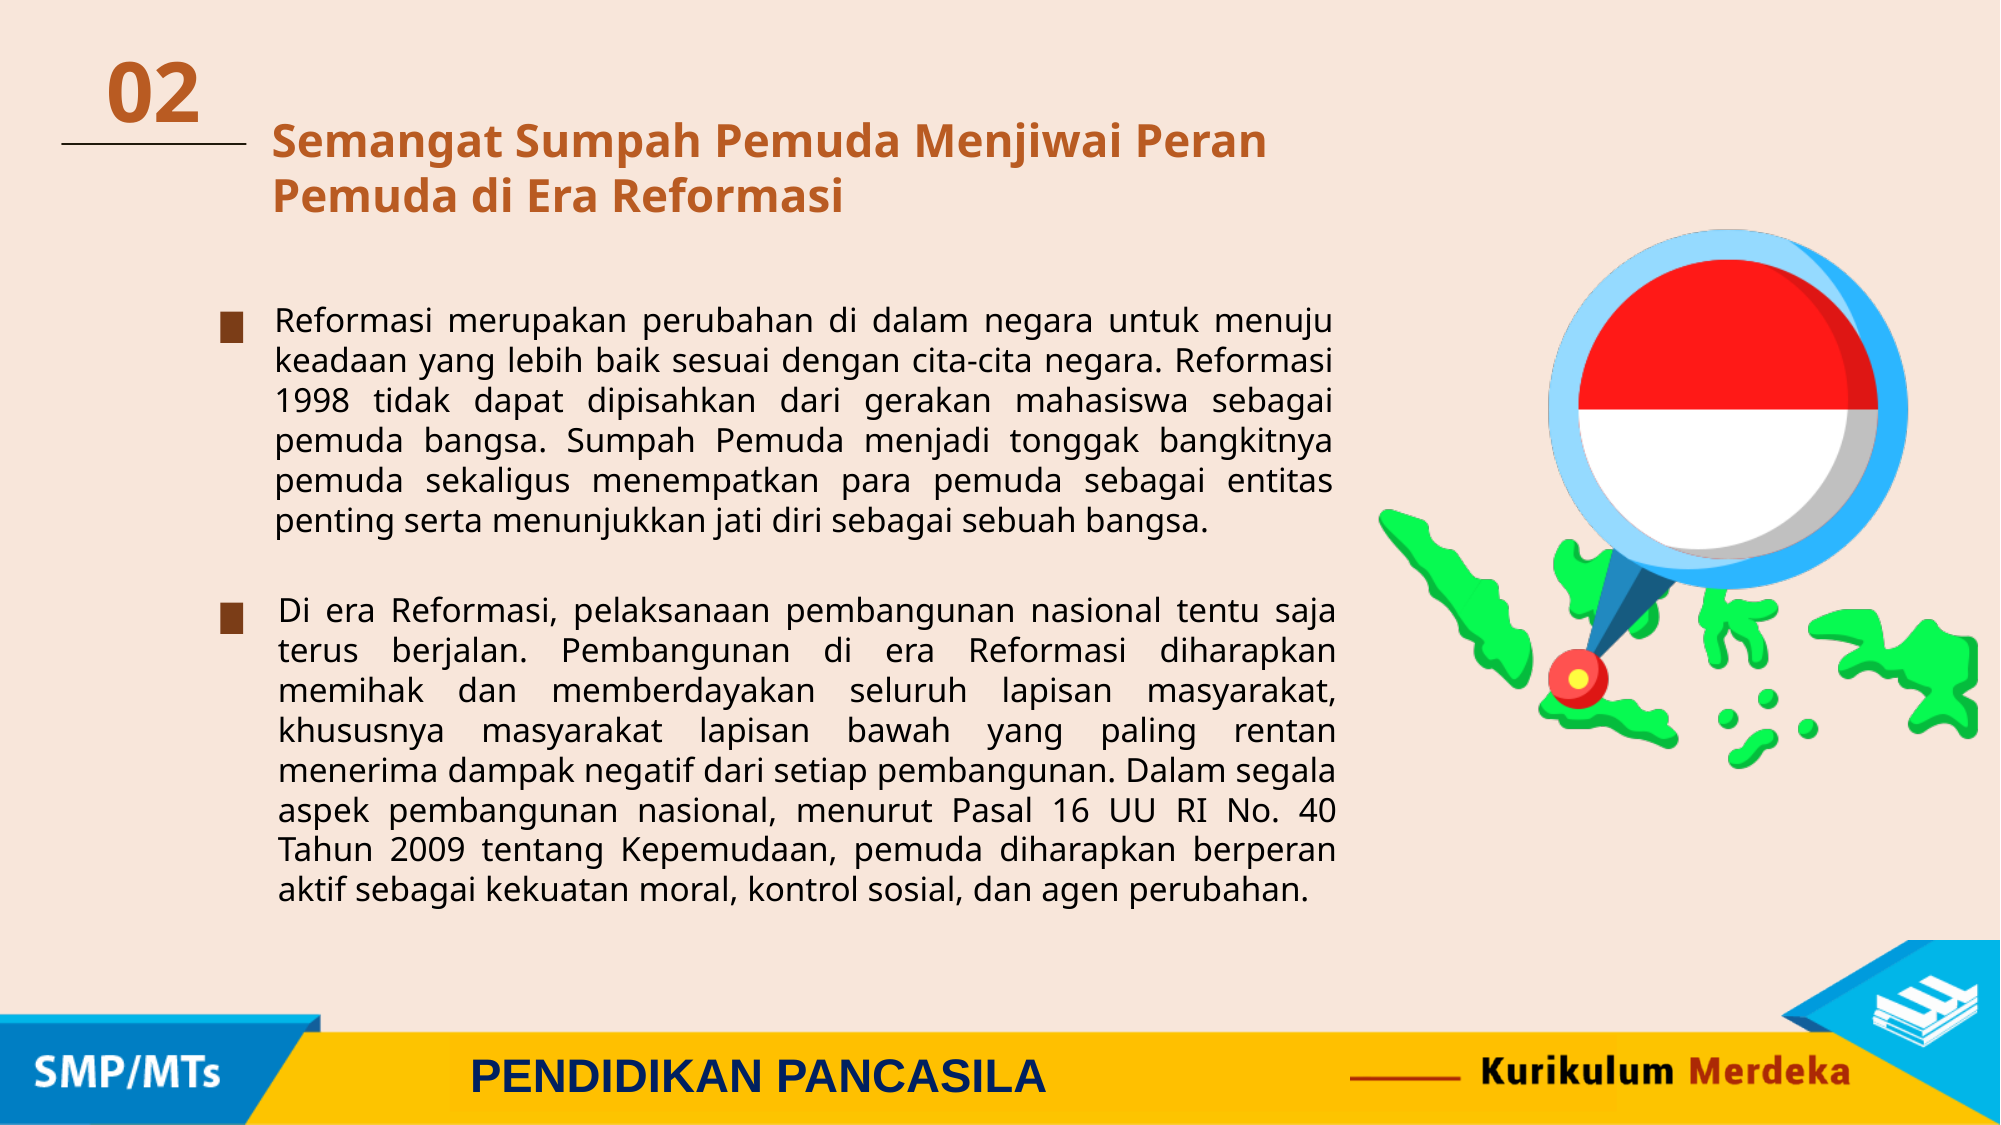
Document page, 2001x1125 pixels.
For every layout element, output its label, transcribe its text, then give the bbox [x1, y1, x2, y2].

text_box 02 [48, 26, 260, 165]
text_box [220, 602, 244, 634]
text_box Di era Reformasi, pelaksanaan pembangunan nasional tentu saja terus berjalan. Pembangunan di era Reformasi diharapkan memihak dan memberdayakan seluruh lapisan masyarakat, khususnya masyarakat lapisan bawah yang paling rentan menerima dampak negatif dari setiap pembangunan. Dalam segala aspek pembangunan nasional, menurut Pasal 16 UU RI No. 40 Tahun 2009 tentang Kepemudaan, pemuda diharapkan berperan aktif sebagai kekuatan moral, kontrol sosial, dan agen perubahan. [263, 581, 1354, 916]
text_box Semangat Sumpah Pemuda Menjiwai Peran Pemuda di Era Reformasi [256, 104, 1427, 229]
text_box Reformasi merupakan perubahan di dalam negara untuk menuju keadaan yang lebih baik sesuai dengan cita-cita negara. Reformasi 1998 tidak dapat dipisahkan dari gerakan mahasiswa sebagai pemuda bangsa. Sumpah Pemuda menjadi tonggak bangkitnya pemuda sekaligus menempatkan para pemuda sebagai entitas penting serta menunjukkan jati diri sebagai sebuah bangsa. [259, 291, 1350, 547]
text_box [220, 311, 244, 343]
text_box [0, 940, 2000, 1125]
picture [1359, 180, 1998, 819]
